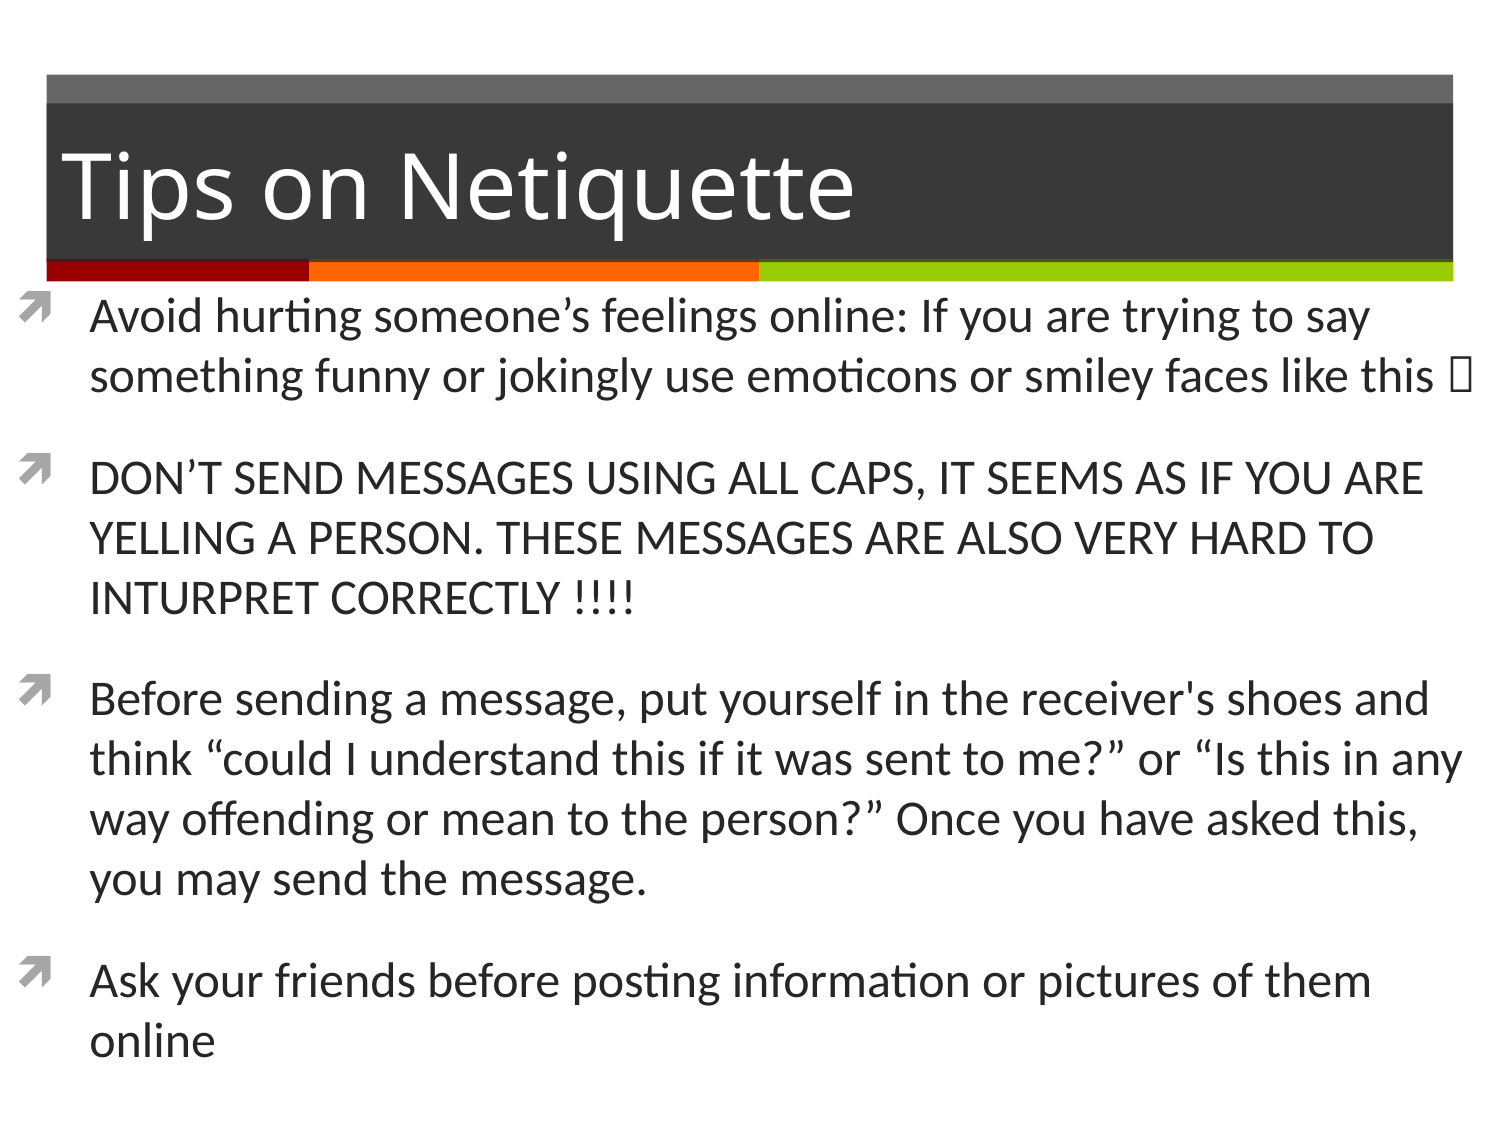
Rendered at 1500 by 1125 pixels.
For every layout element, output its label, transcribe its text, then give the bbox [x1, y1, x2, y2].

title Tips on Netiquette [46, 103, 1454, 263]
list Avoid hurting someone’s feelings online: If you are trying to say something funny or jokingly use emoticons or smiley faces like this  DON’T SEND MESSAGES USING ALL CAPS, IT SEEMS AS IF YOU ARE YELLING A PERSON. THESE MESSAGES ARE ALSO VERY HARD TO INTURPRET CORRECTLY !!!! Before sending a message, put yourself in the receiver's shoes and think “could I understand this if it was sent to me?” or “Is this in any way offending or mean to the person?” Once you have asked this, you may send the message. Ask your friends before posting information or pictures of them online [0, 275, 1500, 1100]
